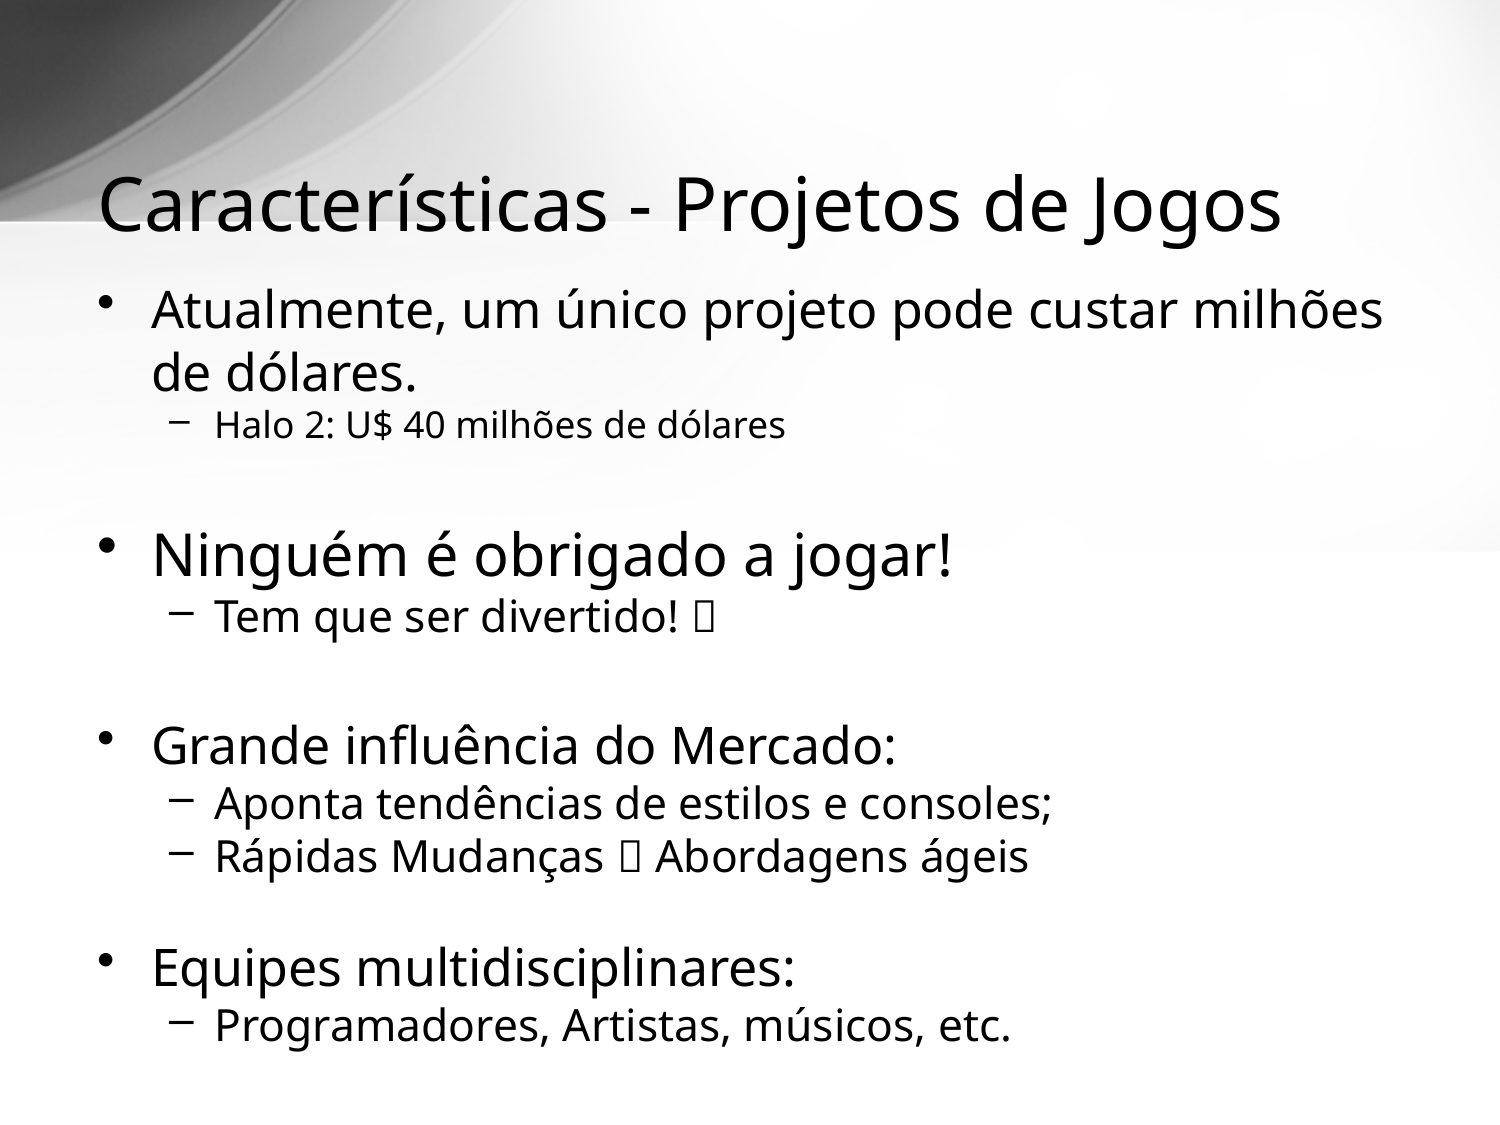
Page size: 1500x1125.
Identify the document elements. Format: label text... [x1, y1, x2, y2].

list Atualmente, um único projeto pode custar milhões de dólares. Halo 2: U$ 40 milhões de dólares Ninguém é obrigado a jogar! Tem que ser divertido!  Grande influência do Mercado: Aponta tendências de estilos e consoles; Rápidas Mudanças  Abordagens ágeis Equipes multidisciplinares: Programadores, Artistas, músicos, etc. [81, 269, 1425, 1067]
picture [0, 0, 1500, 1125]
title Características - Projetos de Jogos [81, 81, 1425, 255]
